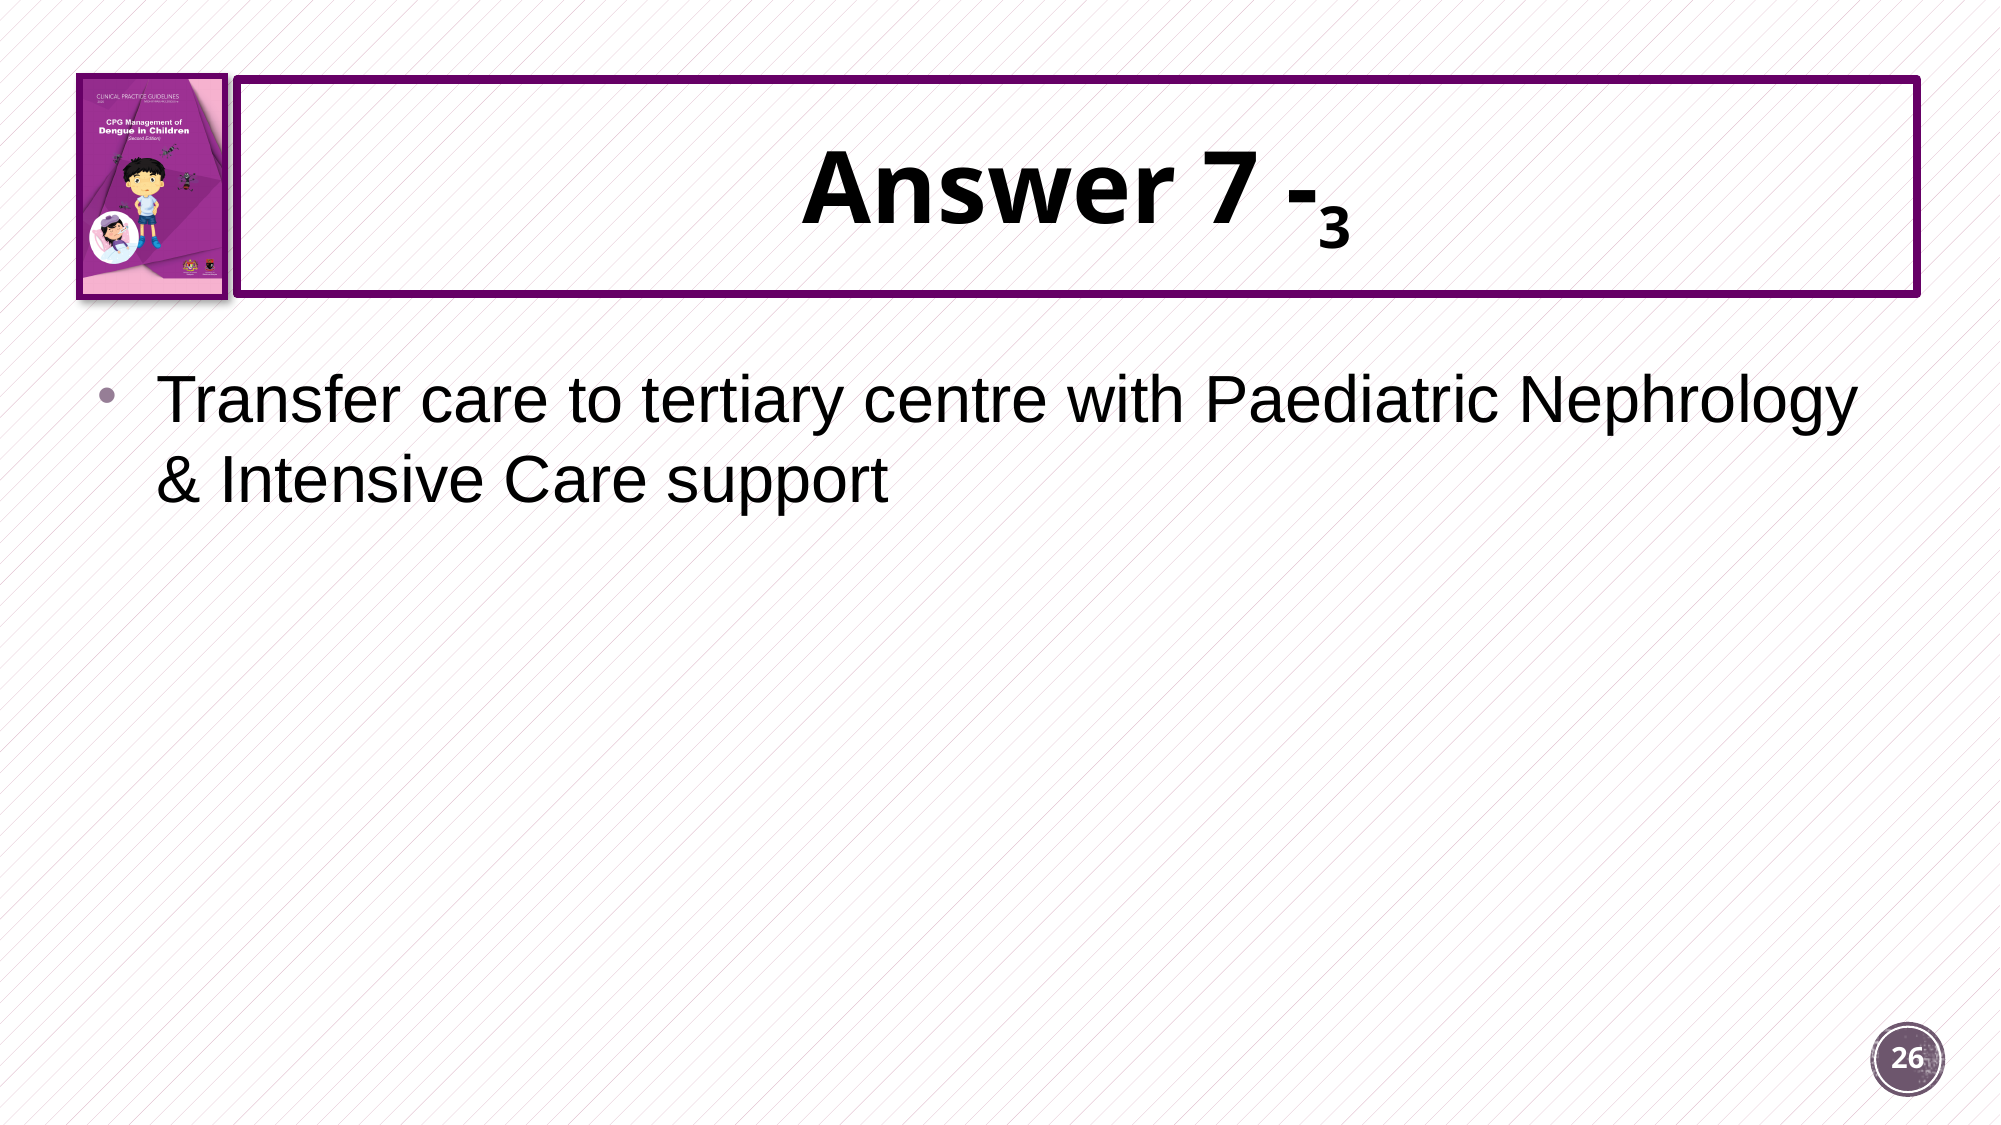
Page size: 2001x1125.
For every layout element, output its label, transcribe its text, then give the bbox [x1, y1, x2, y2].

slide_number 26 [1855, 1028, 1961, 1089]
list Transfer care to tertiary centre with Paediatric Nephrology & Intensive Care support [82, 348, 1918, 542]
picture [83, 79, 222, 294]
text_box Answer 7 -3 [237, 79, 1918, 294]
